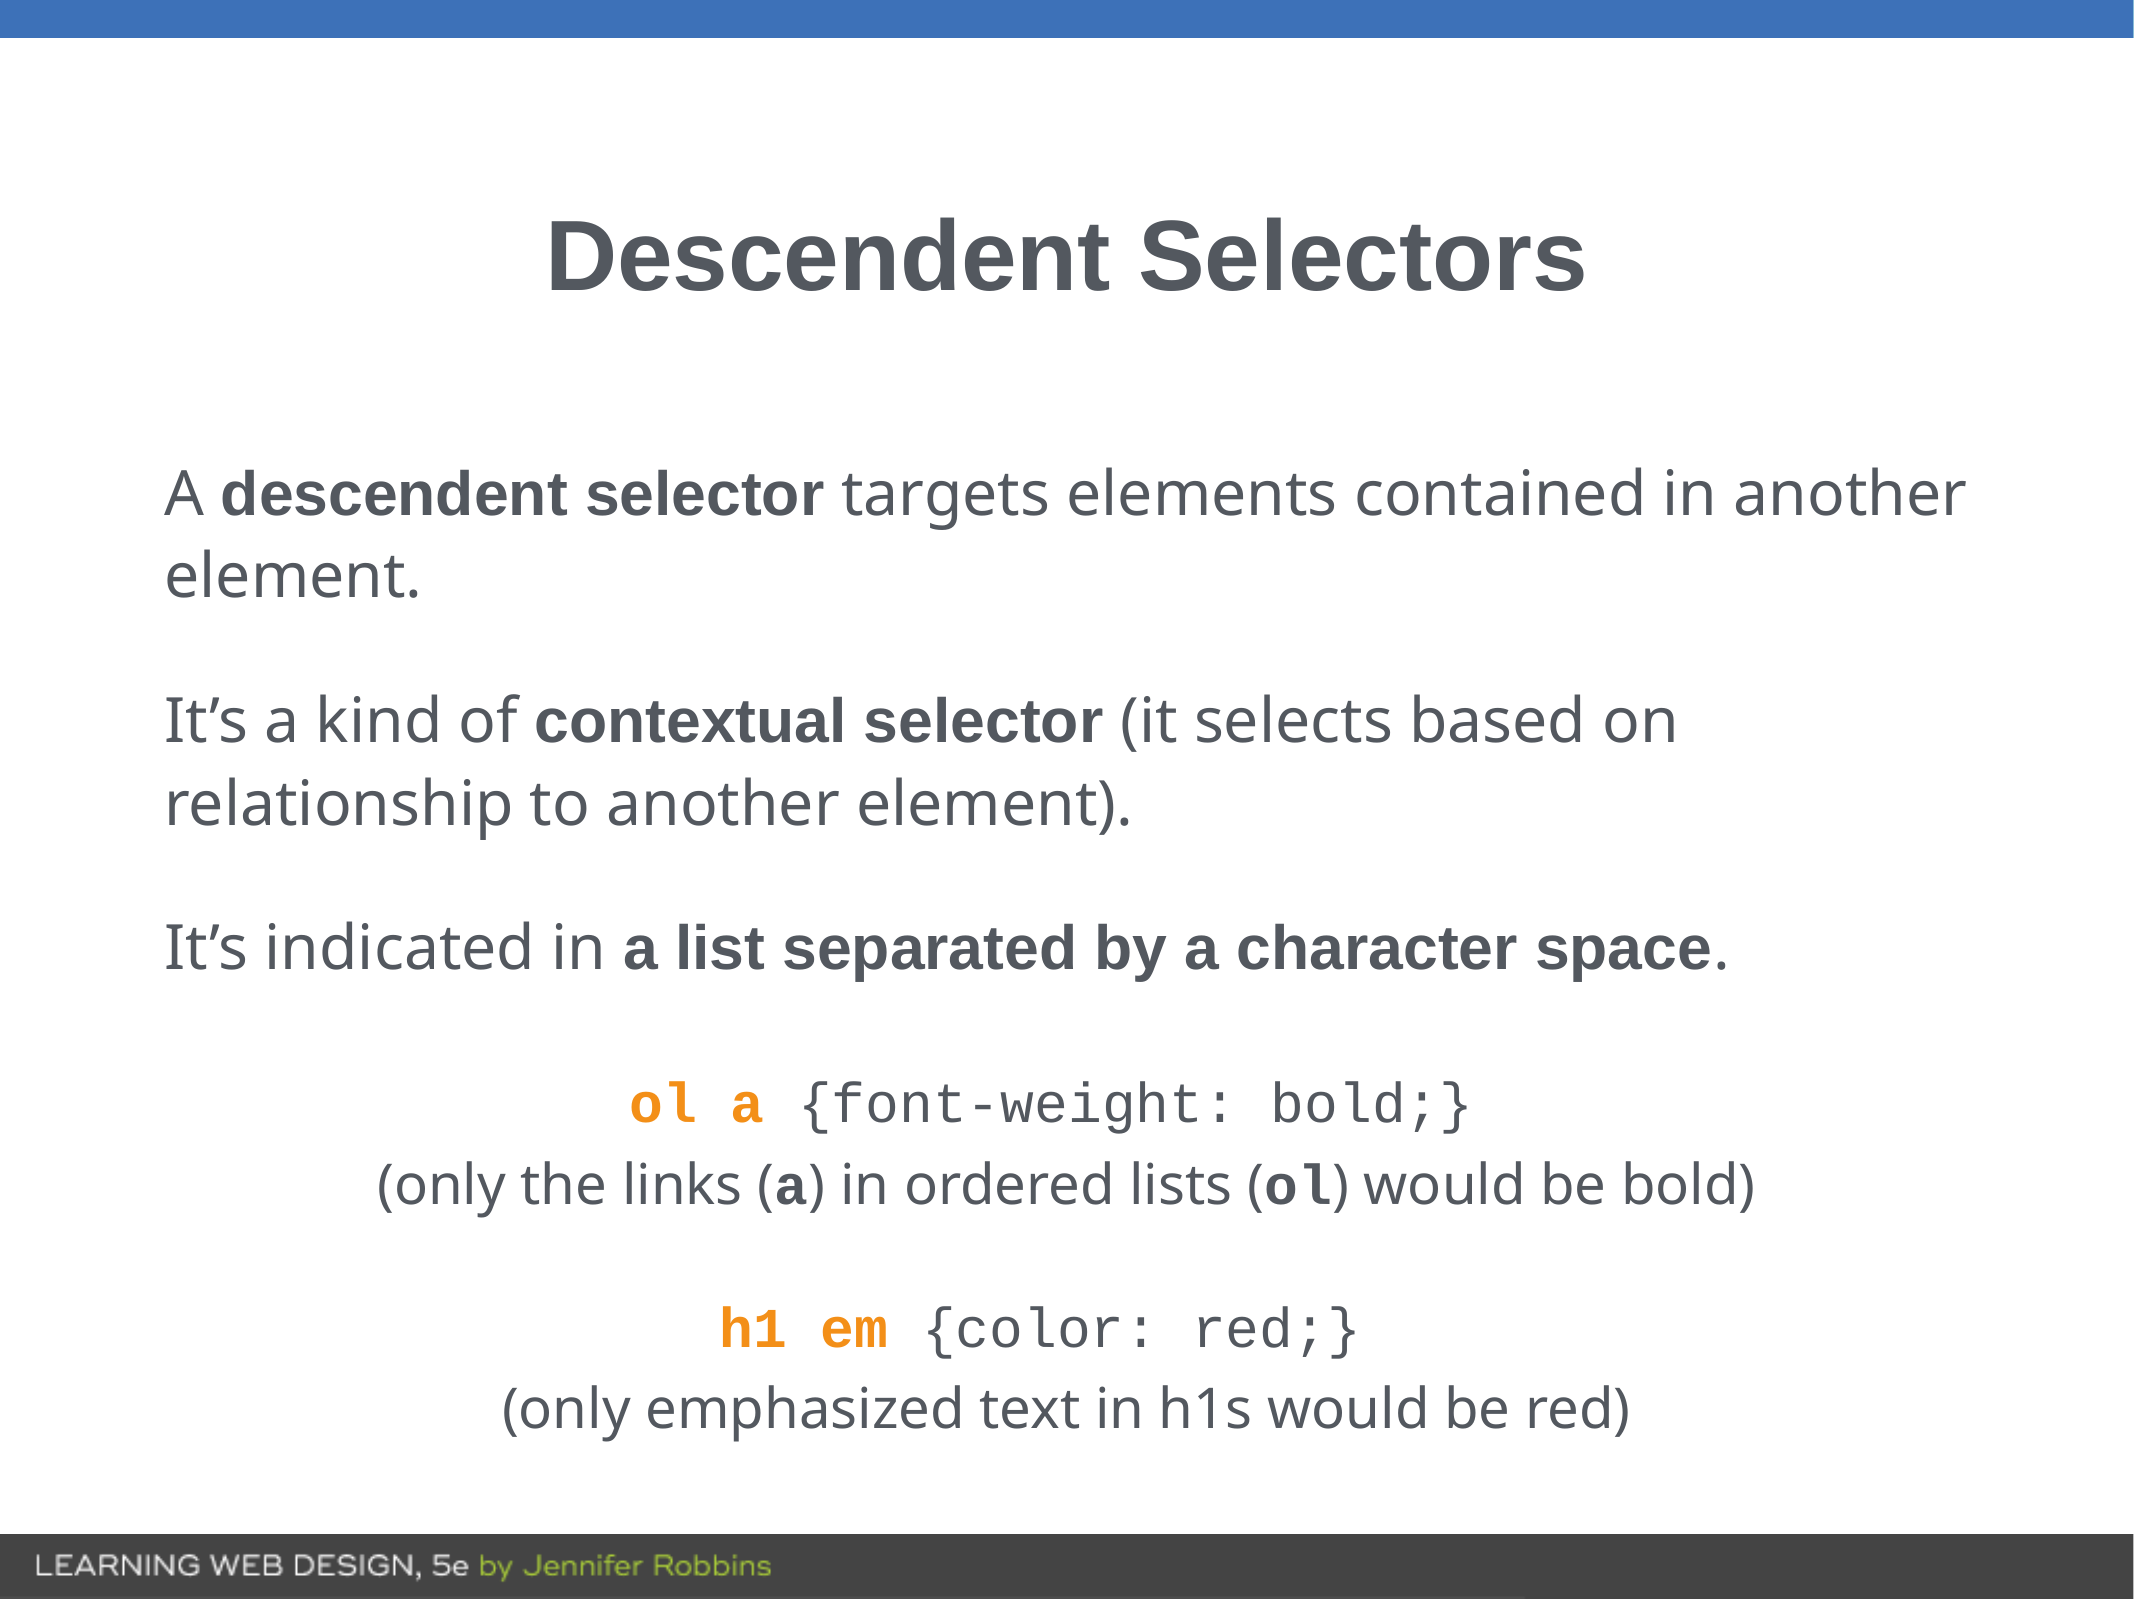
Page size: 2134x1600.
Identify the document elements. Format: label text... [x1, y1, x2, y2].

picture [0, 1534, 2134, 1599]
list A descendent selector targets elements contained in another element. It’s a kind of contextual selector (it selects based on relationship to another element). It’s indicated in a list separated by a character space. ol a {font-weight: bold;} (only the links (a) in ordered lists (ol) would be bold) h1 em {color: red;} (only emphasized text in h1s would be red) [155, 426, 1978, 1459]
title Descendent Selectors [155, 72, 1978, 426]
